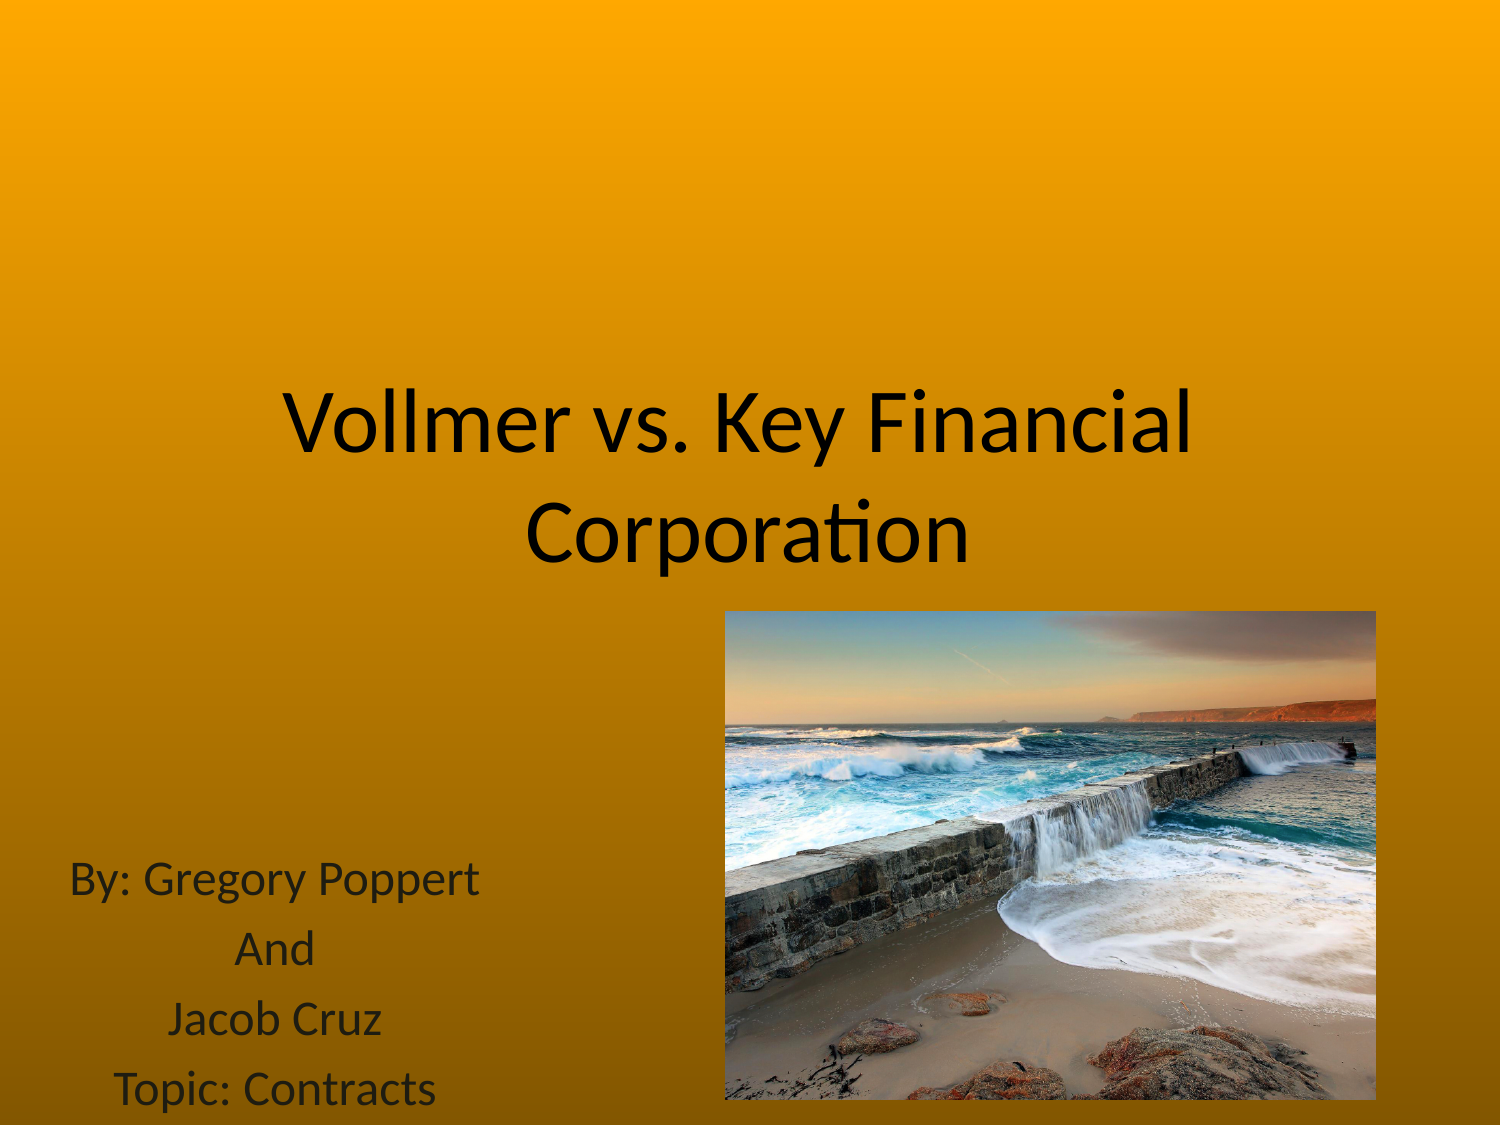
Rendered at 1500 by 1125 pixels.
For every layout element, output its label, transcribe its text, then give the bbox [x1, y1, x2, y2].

title Vollmer vs. Key Financial Corporation [112, 350, 1388, 592]
picture [724, 611, 1376, 1100]
subtitle By: Gregory Poppert And Jacob Cruz Topic: Contracts [0, 838, 800, 1125]
